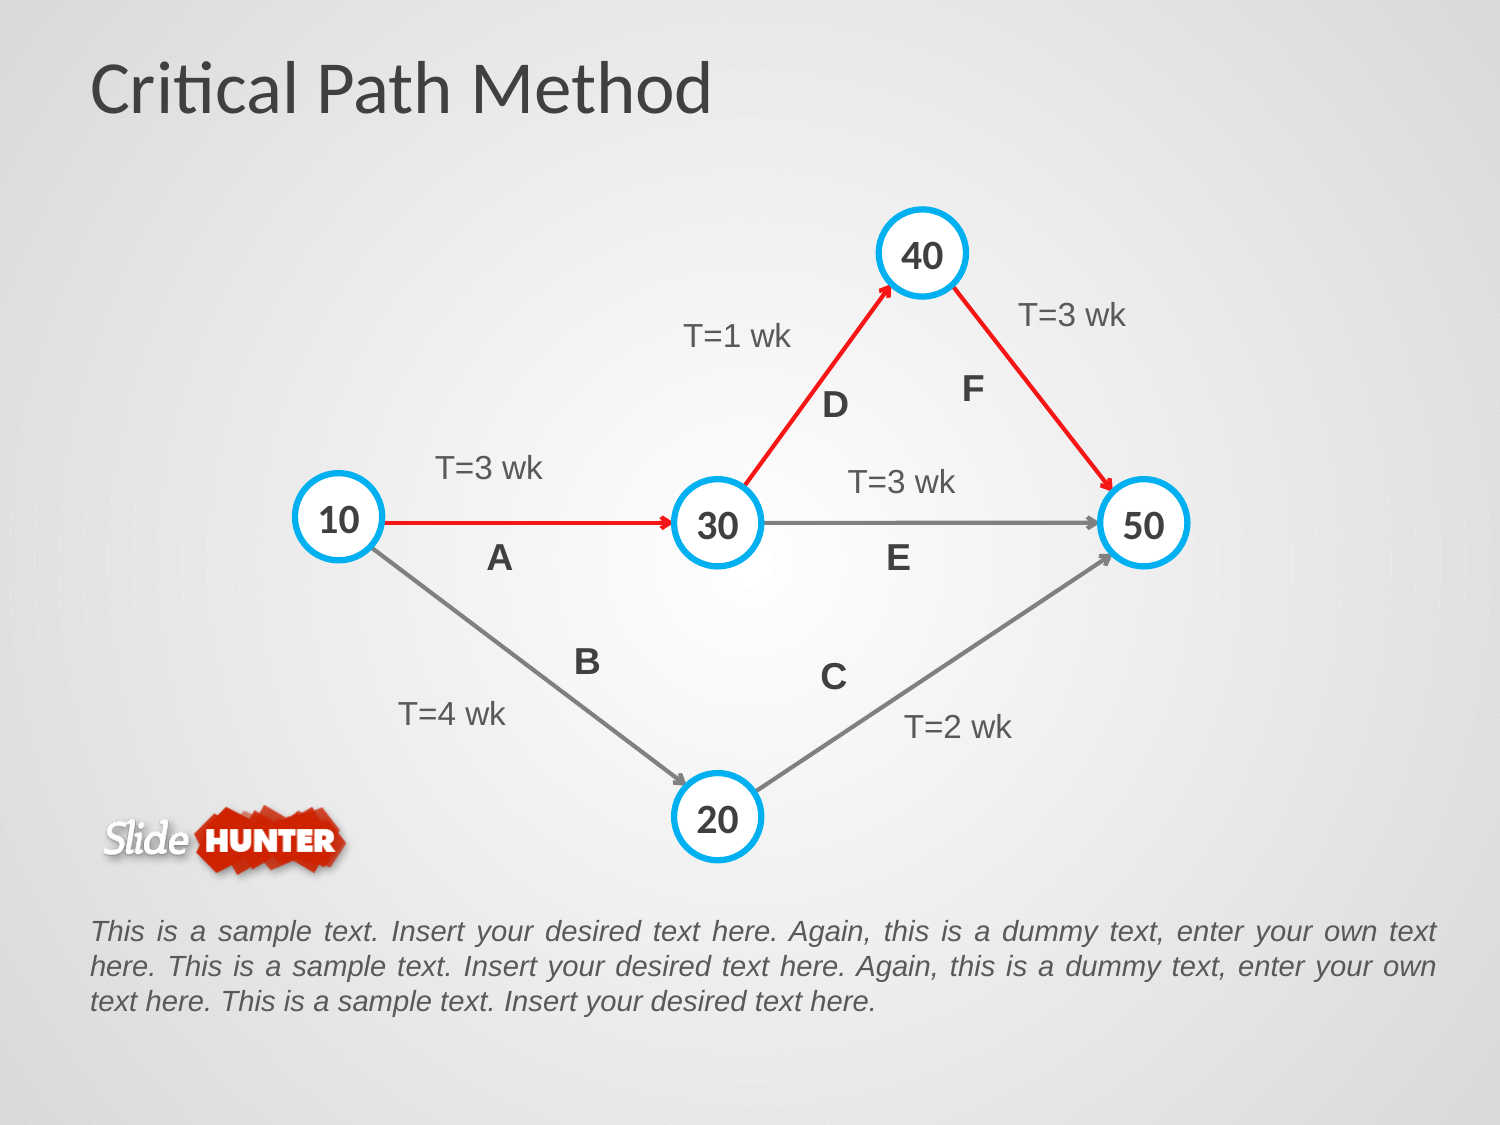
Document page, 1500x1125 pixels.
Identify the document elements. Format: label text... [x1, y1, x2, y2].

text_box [294, 209, 1188, 861]
picture [102, 804, 347, 876]
text_box This is a sample text. Insert your desired text here. Again, this is a dummy text, enter your own text here. This is a sample text. Insert your desired text here. Again, this is a dummy text, enter your own text here. This is a sample text. Insert your desired text here. [74, 912, 1454, 1101]
title Critical Path Method [75, 24, 1425, 143]
